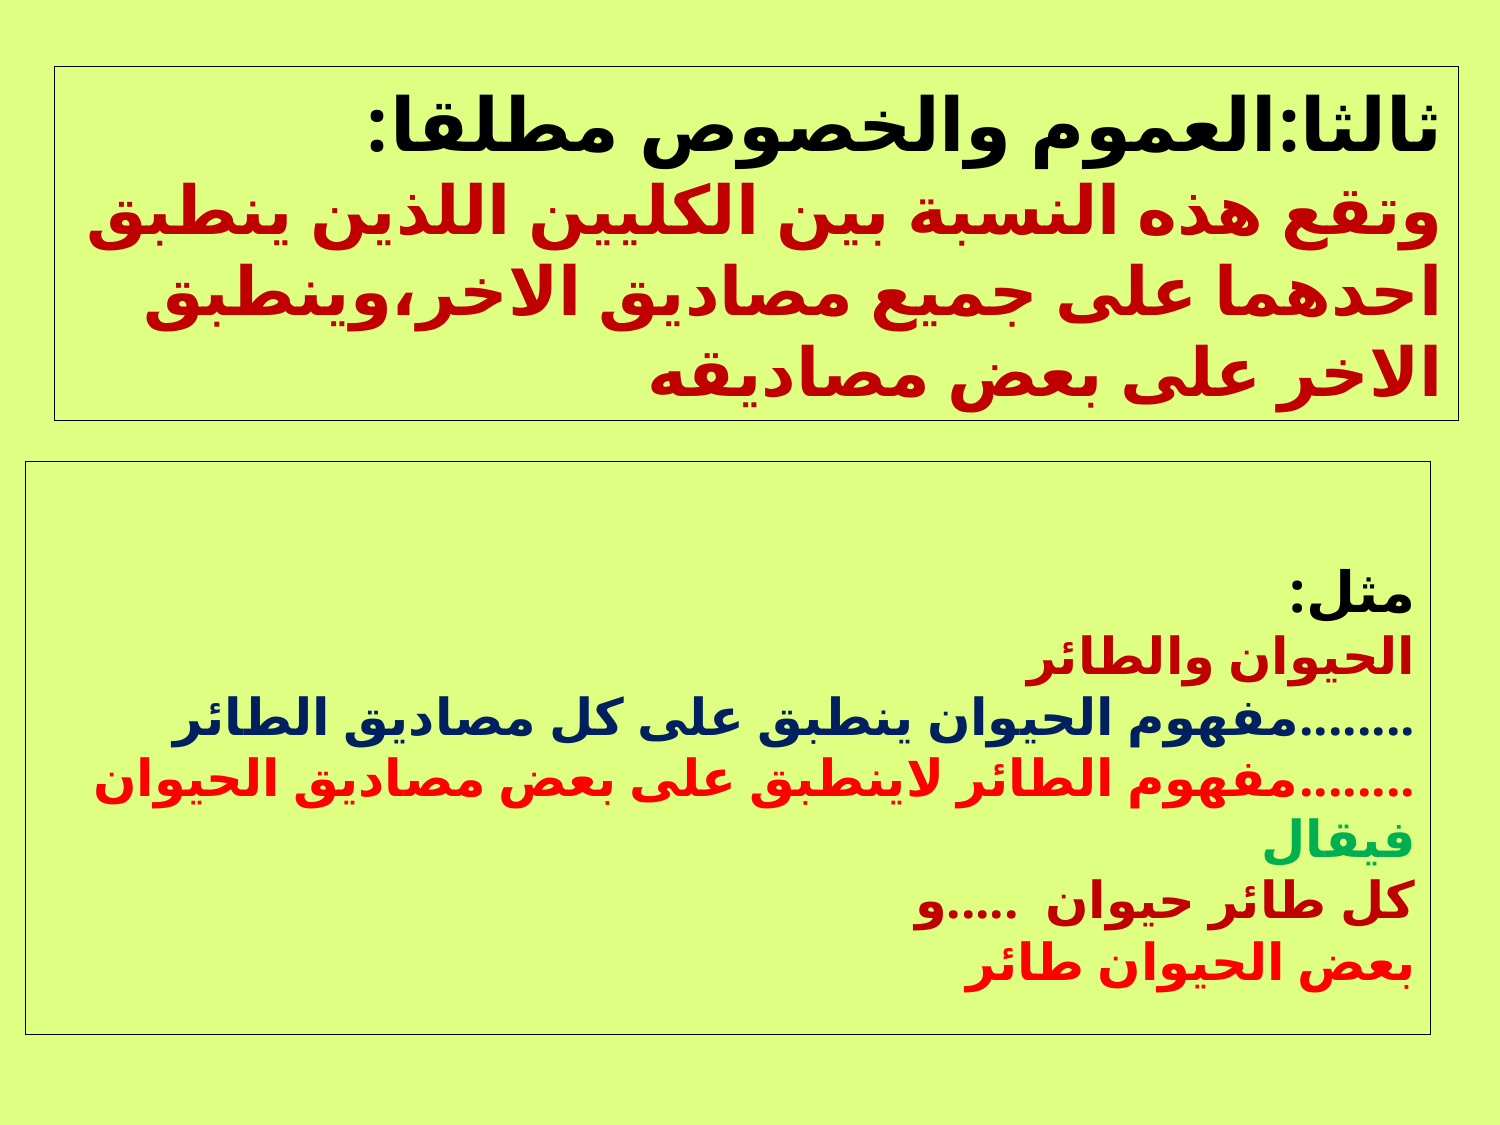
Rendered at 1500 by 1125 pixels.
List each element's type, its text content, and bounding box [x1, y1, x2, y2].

title ثالثا:العموم والخصوص مطلقا: وتقع هذه النسبة بين الكليين اللذين ينطبق احدهما على جميع مصاديق الاخر،وينطبق الاخر على بعض مصاديقه [54, 66, 1459, 421]
text_box مثل: الحيوان والطائر ........مفهوم الحيوان ينطبق على كل مصاديق الطائر ........مفهوم الطائر لاينطبق على بعض مصاديق الحيوان فيقال كل طائر حيوان .....و بعض الحيوان طائر [25, 461, 1431, 1035]
